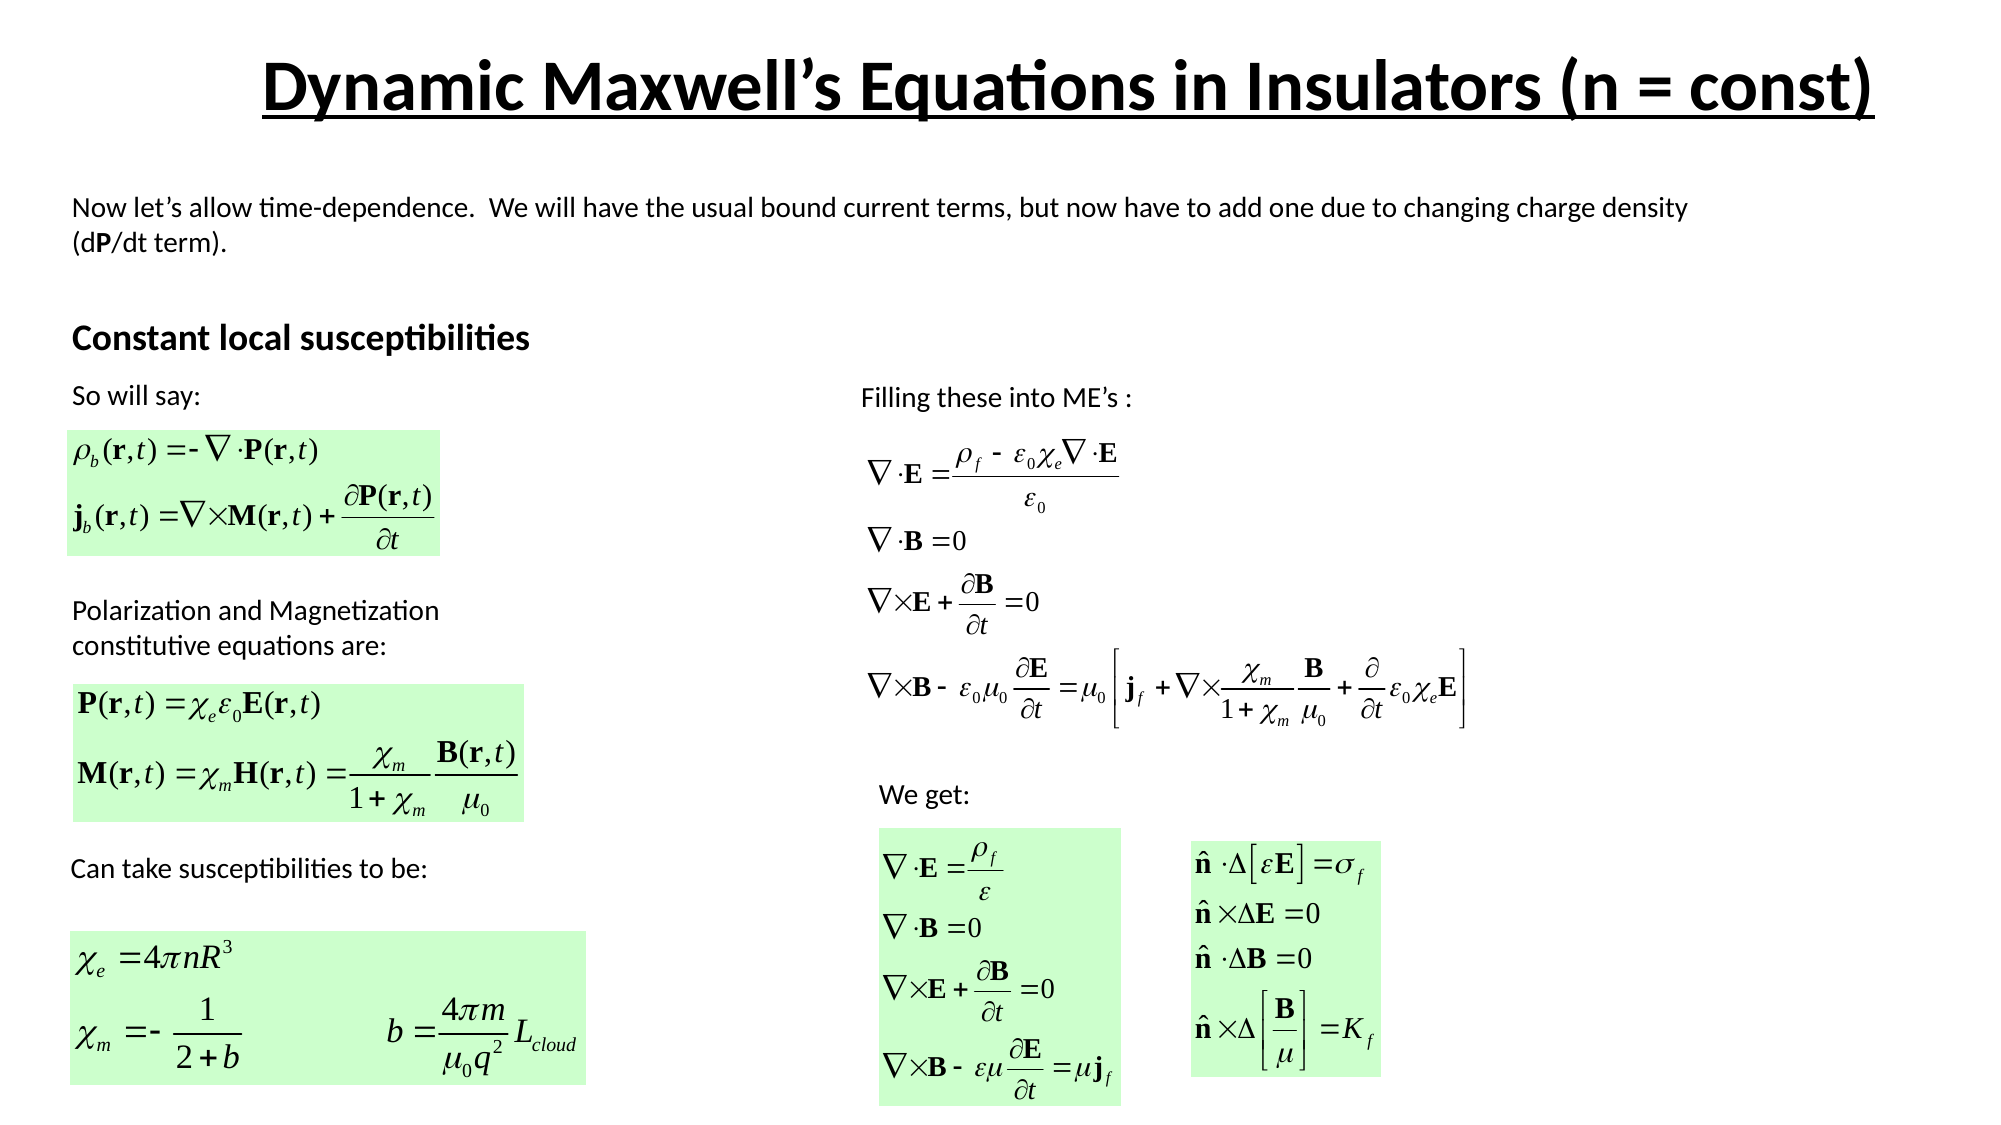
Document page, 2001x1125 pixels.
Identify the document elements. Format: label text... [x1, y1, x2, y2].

text_box Can take susceptibilities to be: [55, 841, 555, 892]
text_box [72, 683, 524, 823]
text_box Filling these into ME’s : [846, 371, 1345, 421]
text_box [1191, 841, 1381, 1078]
title Dynamic Maxwell’s Equations in Insulators (n = const) [237, 19, 1900, 134]
text_box So will say: [57, 369, 252, 419]
text_box Polarization and Magnetization constitutive equations are: [57, 583, 556, 669]
text_box Constant local susceptibilities [57, 306, 546, 366]
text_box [864, 433, 1476, 735]
text_box Now let’s allow time-dependence. We will have the usual bound current terms, but now have to add one due to changing charge density (dP/dt term). [57, 180, 1760, 266]
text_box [67, 429, 441, 556]
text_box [69, 931, 586, 1085]
text_box We get: [864, 768, 1022, 819]
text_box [879, 828, 1121, 1106]
